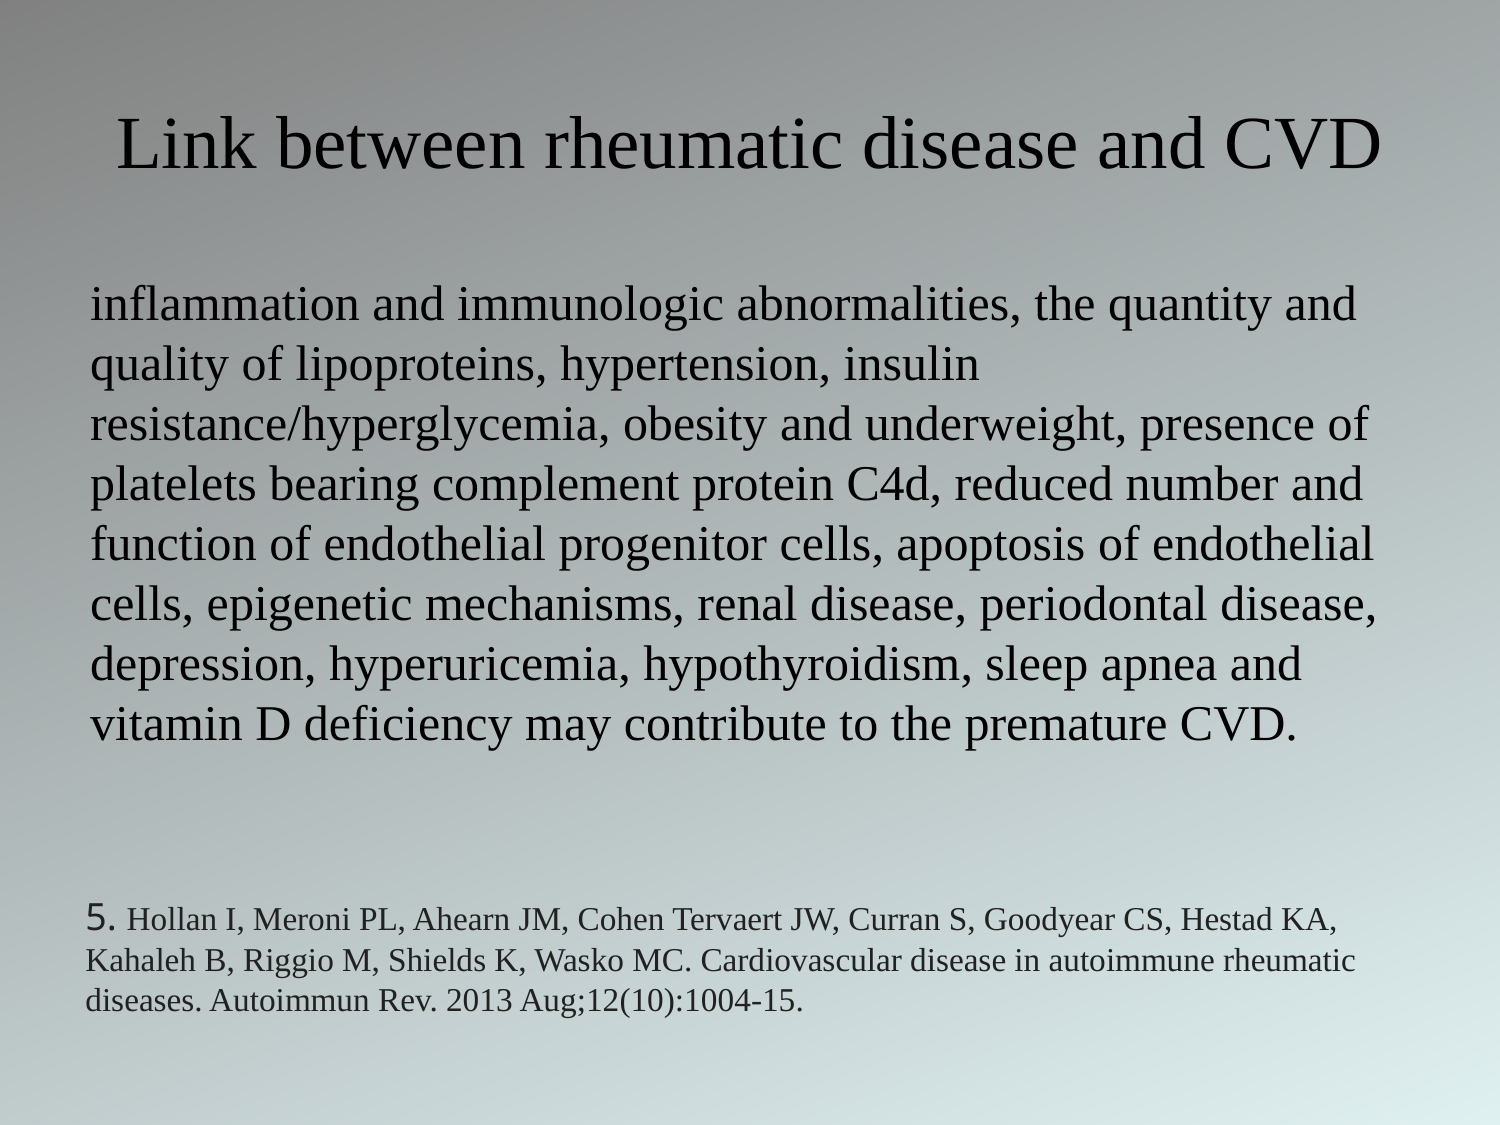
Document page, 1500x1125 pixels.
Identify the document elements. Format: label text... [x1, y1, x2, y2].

list inflammation and immunologic abnormalities, the quantity and quality of lipoproteins, hypertension, insulin resistance/hyperglycemia, obesity and underweight, presence of platelets bearing complement protein C4d, reduced number and function of endothelial progenitor cells, apoptosis of endothelial cells, epigenetic mechanisms, renal disease, periodontal disease, depression, hyperuricemia, hypothyroidism, sleep apnea and vitamin D deficiency may contribute to the premature CVD. [75, 262, 1425, 1005]
title Link between rheumatic disease and CVD [75, 45, 1425, 233]
text_box 5. Hollan I, Meroni PL, Ahearn JM, Cohen Tervaert JW, Curran S, Goodyear CS, Hestad KA, Kahaleh B, Riggio M, Shields K, Wasko MC. Cardiovascular disease in autoimmune rheumatic diseases. Autoimmun Rev. 2013 Aug;12(10):1004-15. [70, 885, 1384, 1026]
